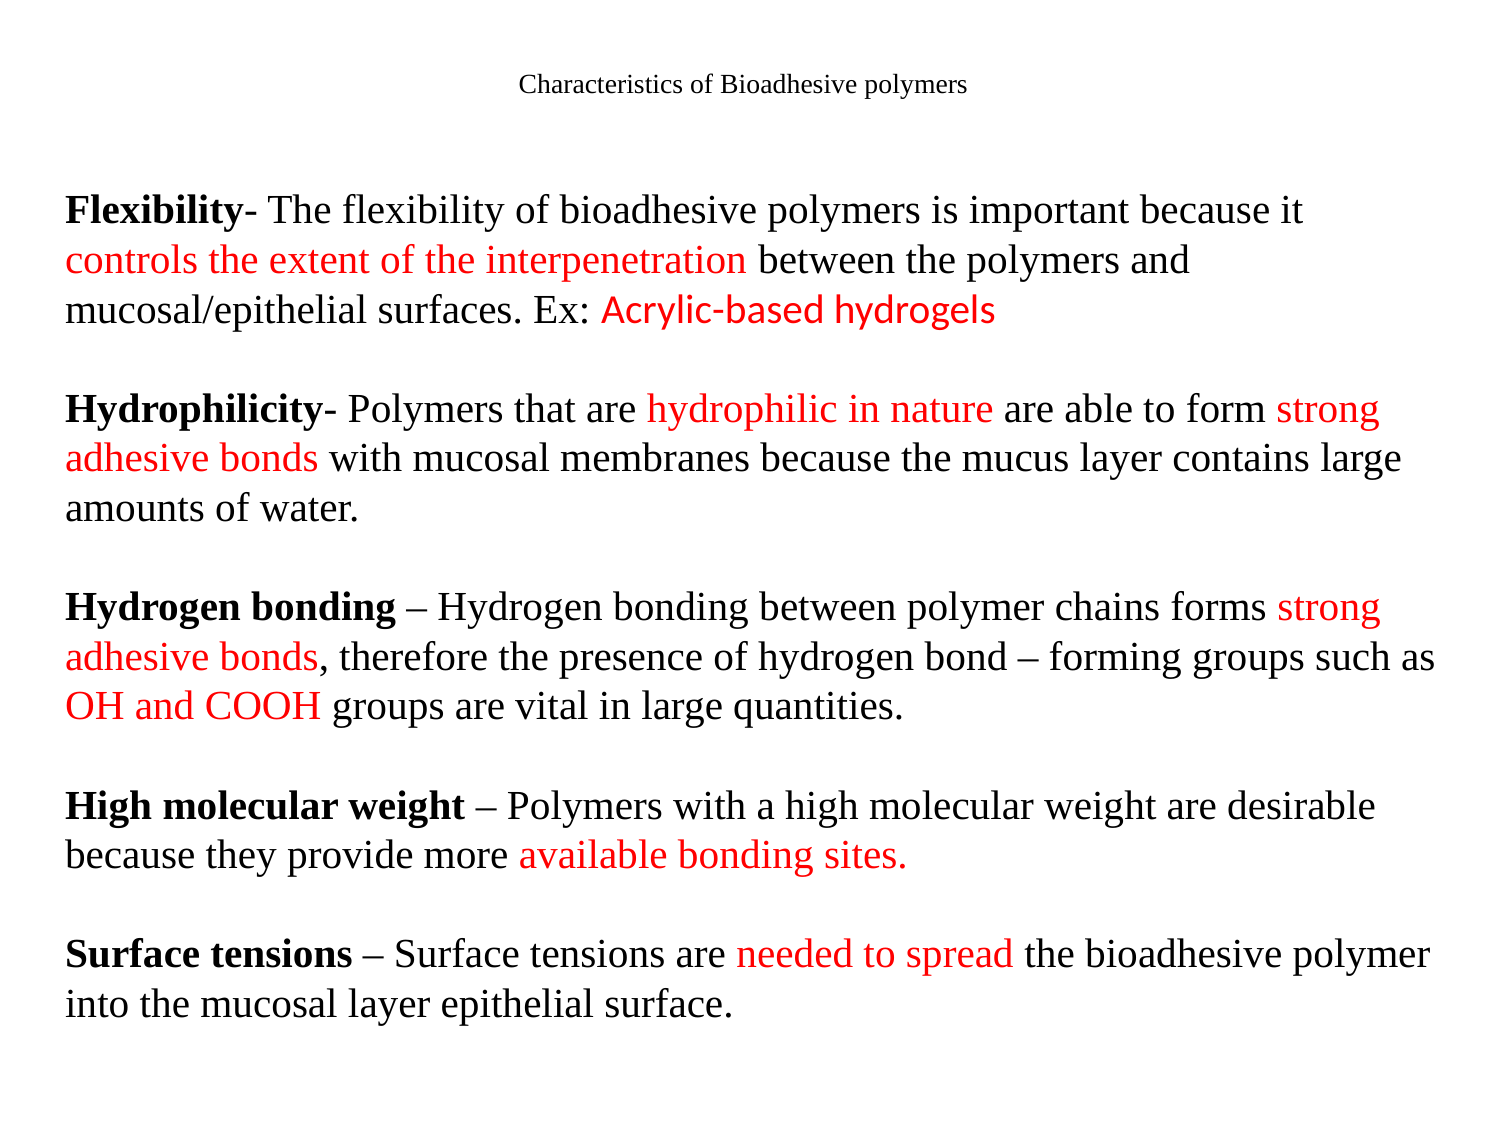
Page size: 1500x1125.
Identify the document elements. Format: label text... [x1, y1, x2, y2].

title Characteristics of Bioadhesive polymers [37, 24, 1450, 150]
subtitle Flexibility- The flexibility of bioadhesive polymers is important because it controls the extent of the interpenetration between the polymers and mucosal/epithelial surfaces. Ex: Acrylic-based hydrogels Hydrophilicity- Polymers that are hydrophilic in nature are able to form strong adhesive bonds with mucosal membranes because the mucus layer contains large amounts of water. Hydrogen bonding – Hydrogen bonding between polymer chains forms strong adhesive bonds, therefore the presence of hydrogen bond – forming groups such as OH and COOH groups are vital in large quantities. High molecular weight – Polymers with a high molecular weight are desirable because they provide more available bonding sites. Surface tensions – Surface tensions are needed to spread the bioadhesive polymer into the mucosal layer epithelial surface. [50, 174, 1463, 1088]
